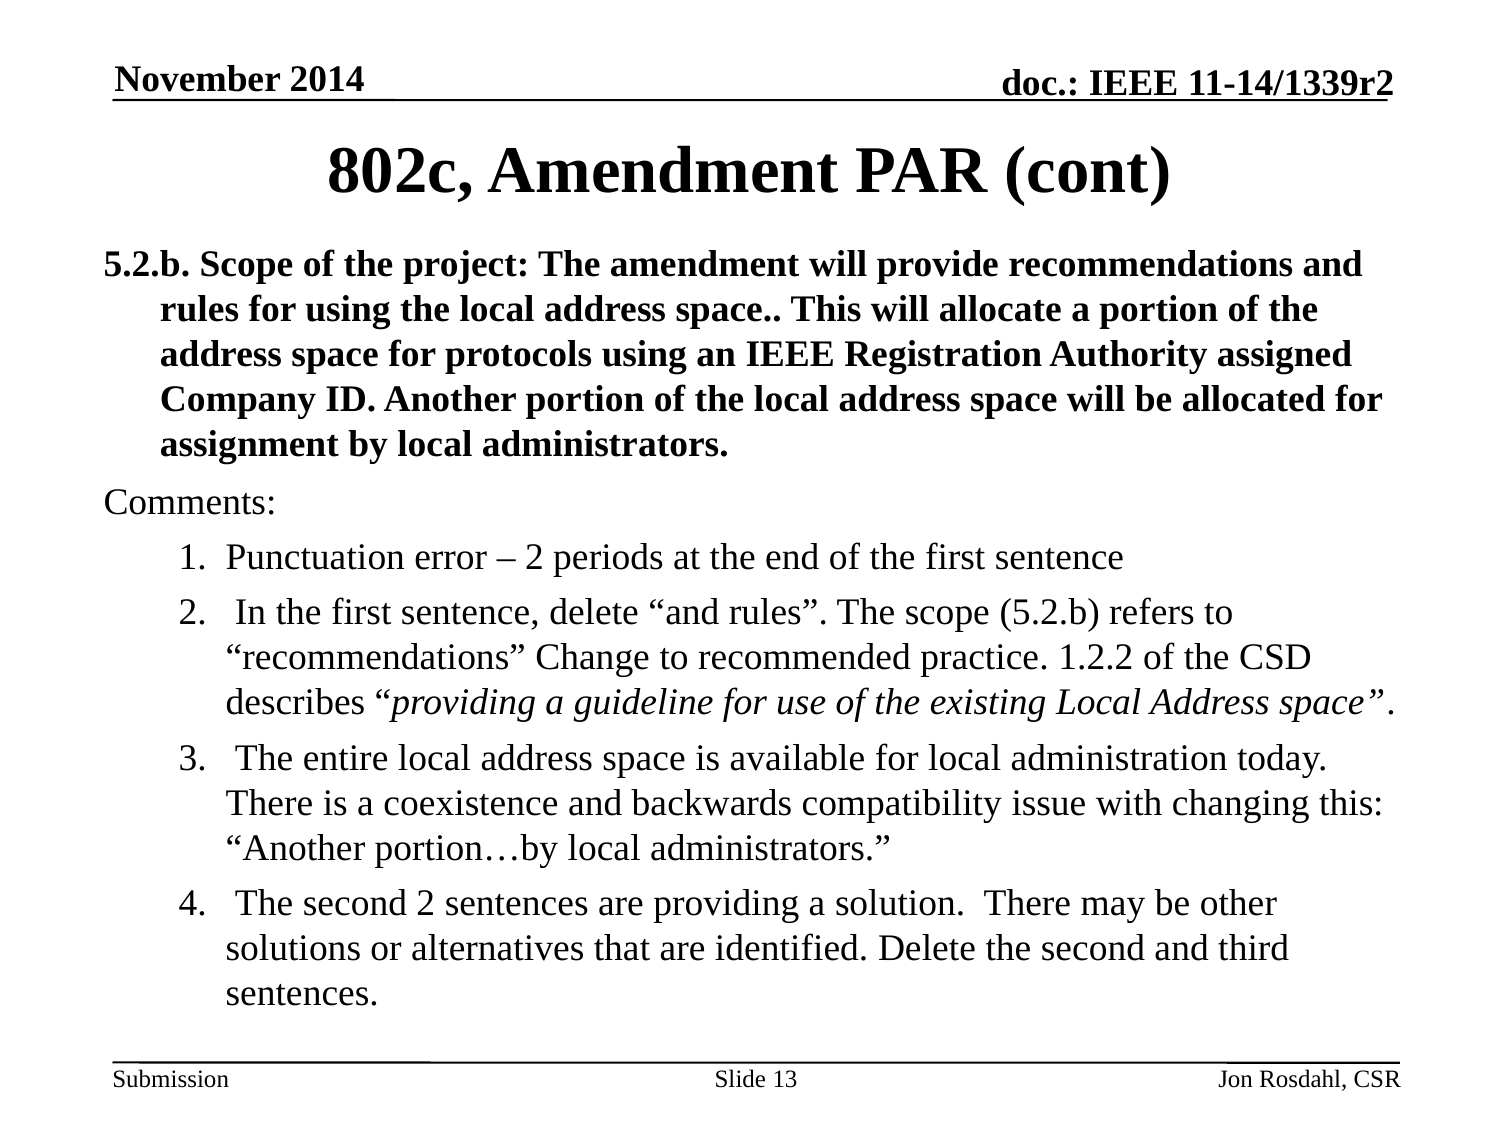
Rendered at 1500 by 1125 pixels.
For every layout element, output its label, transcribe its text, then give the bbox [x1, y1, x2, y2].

slide_number Slide 13 [712, 1061, 800, 1123]
list 5.2.b. Scope of the project: The amendment will provide recommendations and rules for using the local address space.. This will allocate a portion of the address space for protocols using an IEEE Registration Authority assigned Company ID. Another portion of the local address space will be allocated for assignment by local administrators. Comments: Punctuation error – 2 periods at the end of the first sentence In the first sentence, delete “and rules”. The scope (5.2.b) refers to “recommendations” Change to recommended practice. 1.2.2 of the CSD describes “providing a guideline for use of the existing Local Address space”. The entire local address space is available for local administration today. There is a coexistence and backwards compatibility issue with changing this: “Another portion…by local administrators.” The second 2 sentences are providing a solution. There may be other solutions or alternatives that are identified. Delete the second and third sentences. [88, 231, 1412, 1048]
footer Jon Rosdahl, CSR [878, 1061, 1402, 1093]
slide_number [114, 54, 423, 100]
title 802c, Amendment PAR (cont) [112, 112, 1388, 221]
